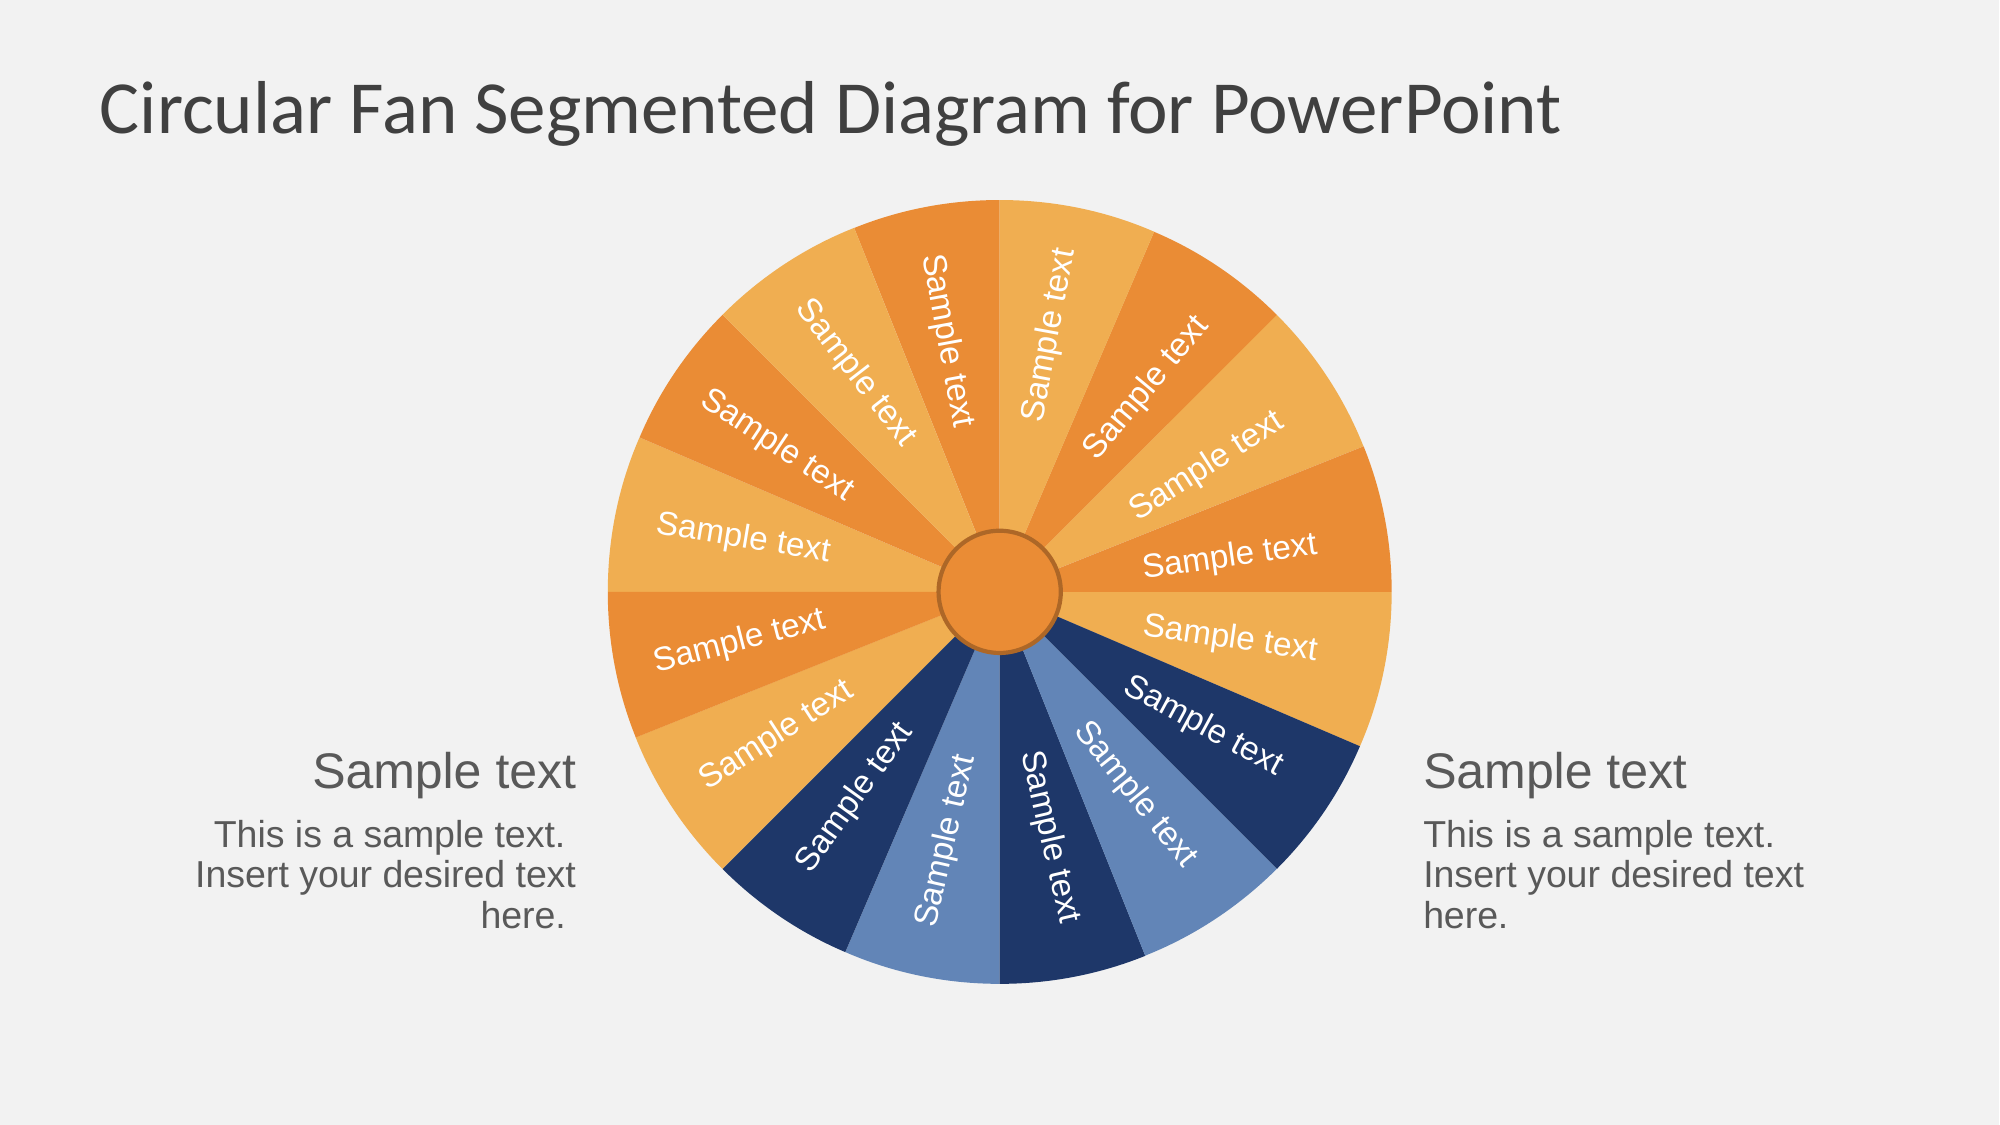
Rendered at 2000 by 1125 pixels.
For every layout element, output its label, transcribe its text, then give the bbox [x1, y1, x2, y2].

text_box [607, 957, 1392, 985]
title Circular Fan Segmented Diagram for PowerPoint [99, 45, 1900, 162]
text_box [607, 199, 1392, 728]
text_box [82, 731, 1917, 946]
